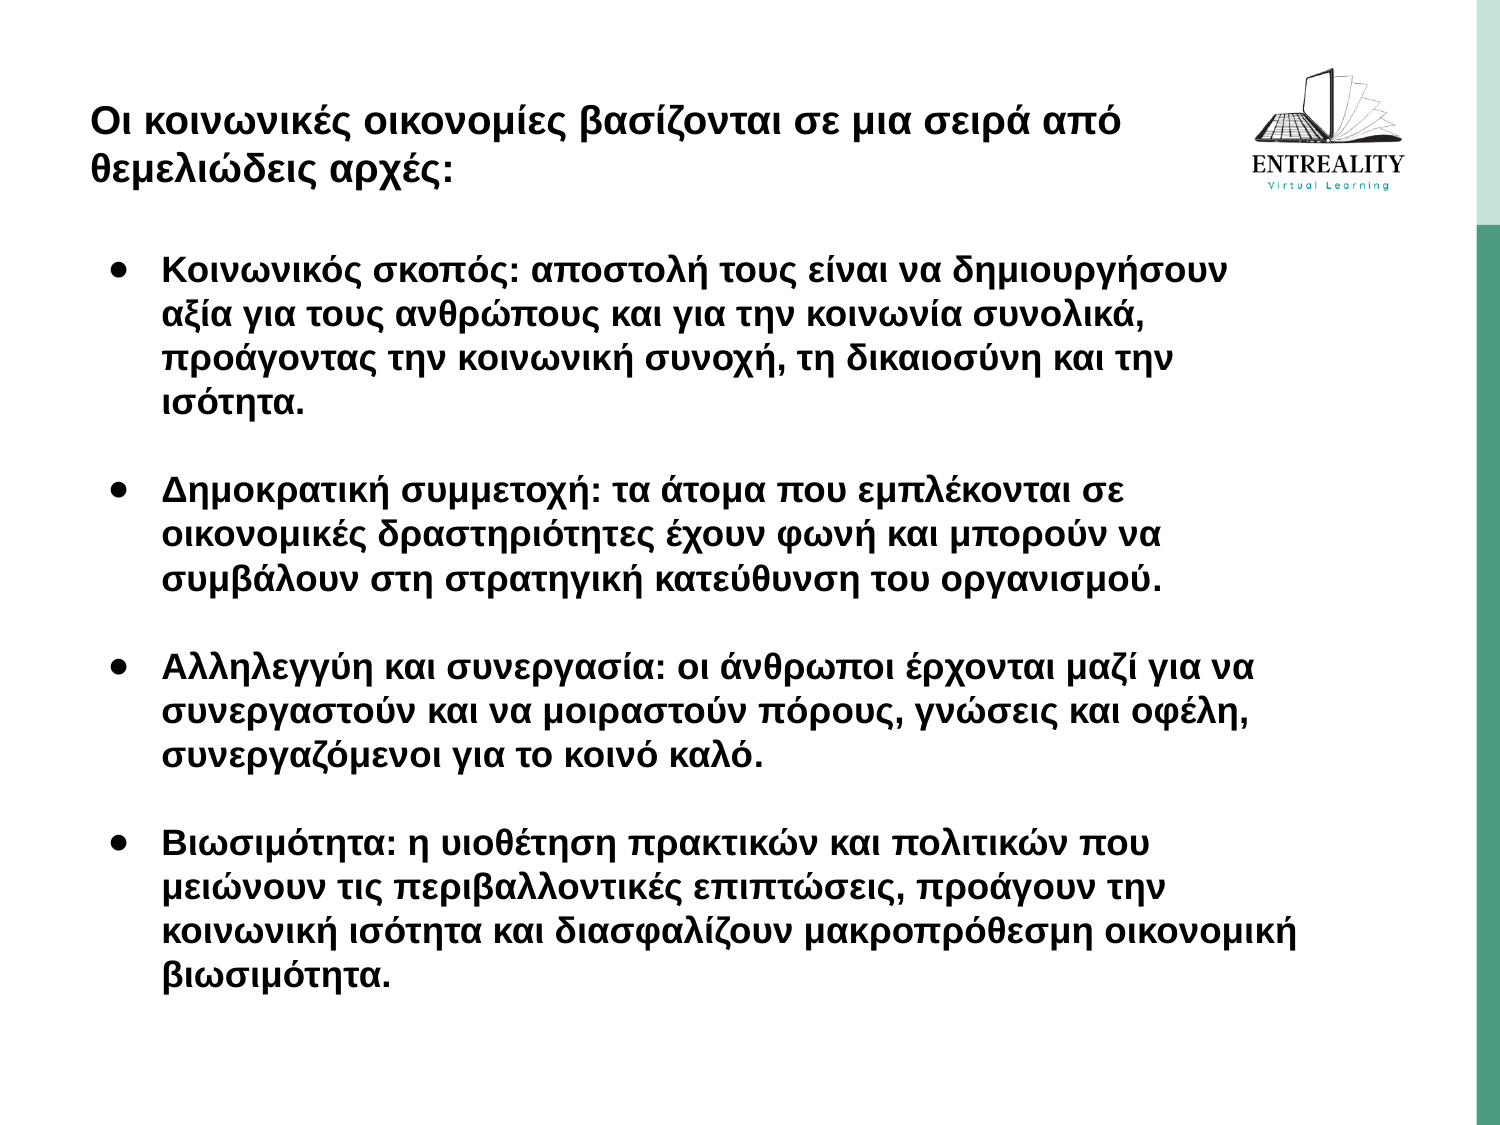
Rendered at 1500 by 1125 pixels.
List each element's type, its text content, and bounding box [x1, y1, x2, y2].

picture [1198, 0, 1458, 259]
list Οι κοινωνικές οικονομίες βασίζονται σε μια σειρά από θεμελιώδεις αρχές: Κοινωνικός σκοπός: αποστολή τους είναι να δημιουργήσουν αξία για τους ανθρώπους και για την κοινωνία συνολικά, προάγοντας την κοινωνική συνοχή, τη δικαιοσύνη και την ισότητα. Δημοκρατική συμμετοχή: τα άτομα που εμπλέκονται σε οικονομικές δραστηριότητες έχουν φωνή και μπορούν να συμβάλουν στη στρατηγική κατεύθυνση του οργανισμού. Αλληλεγγύη και συνεργασία: οι άνθρωποι έρχονται μαζί για να συνεργαστούν και να μοιραστούν πόρους, γνώσεις και οφέλη, συνεργαζόμενοι για το κοινό καλό. Βιωσιμότητα: η υιοθέτηση πρακτικών και πολιτικών που μειώνουν τις περιβαλλοντικές επιπτώσεις, προάγουν την κοινωνική ισότητα και διασφαλίζουν μακροπρόθεσμη οικονομική βιωσιμότητα. [75, 86, 1325, 1005]
